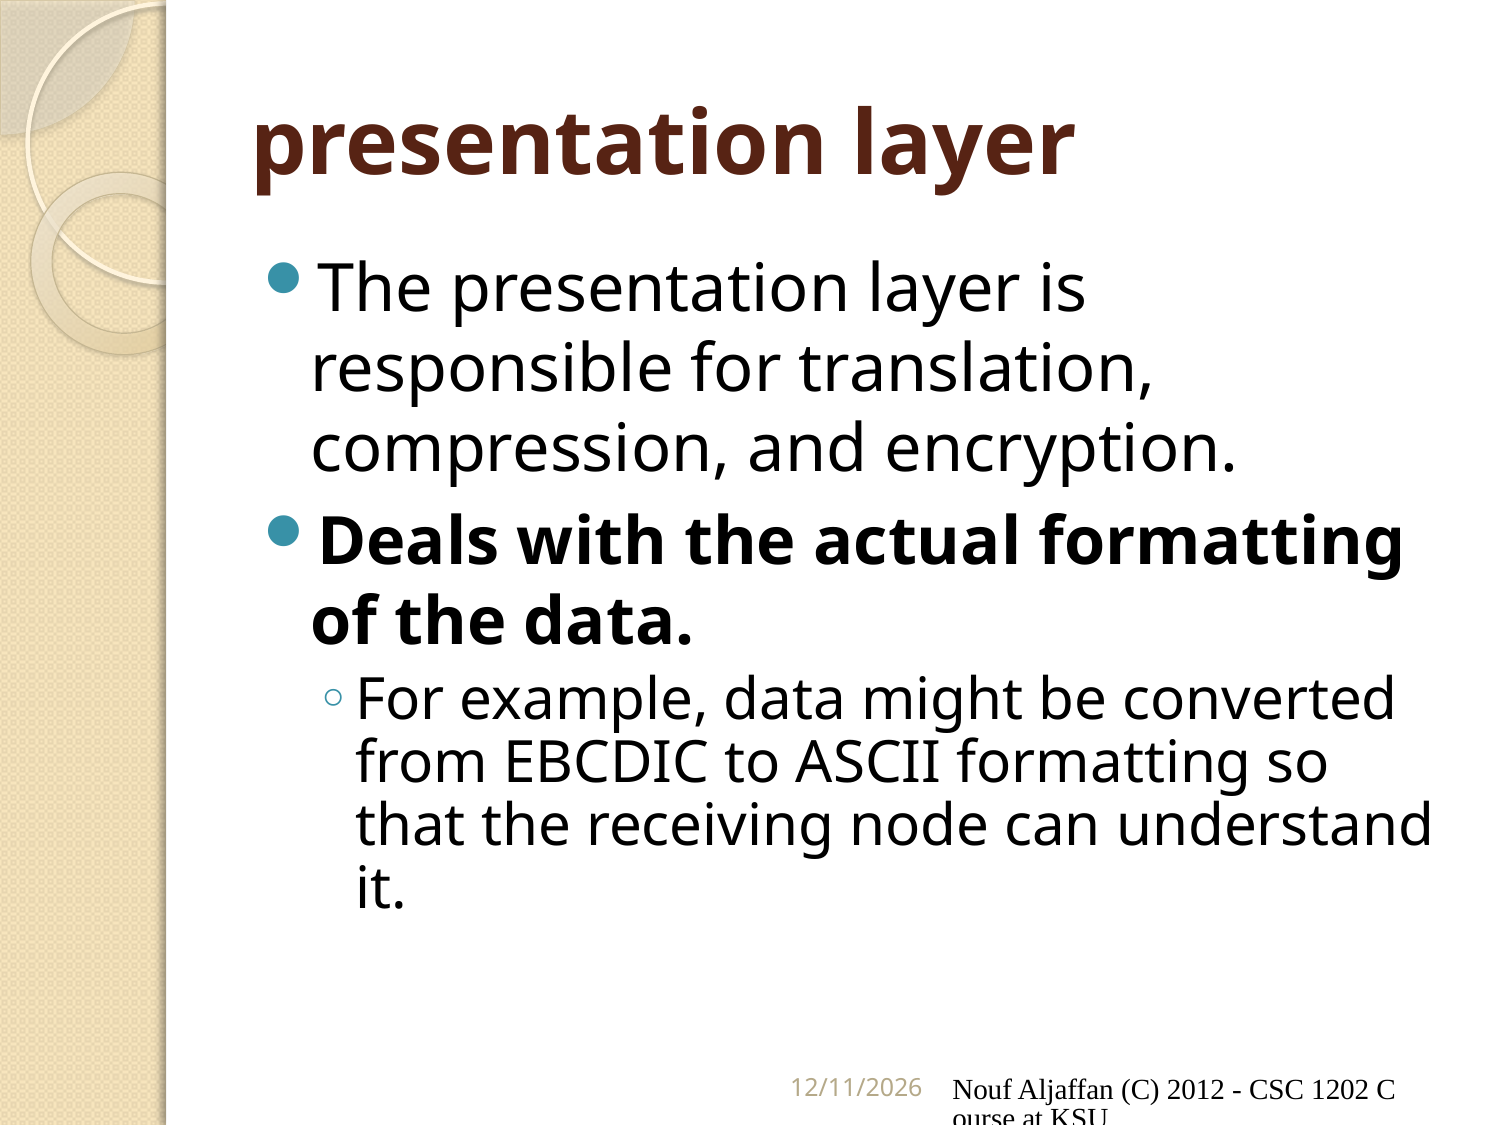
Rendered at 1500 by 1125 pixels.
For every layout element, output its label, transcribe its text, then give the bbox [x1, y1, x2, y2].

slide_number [587, 1034, 937, 1113]
list The presentation layer is responsible for translation, compression, and encryption. Deals with the actual formatting of the data. For example, data might be converted from EBCDIC to ASCII formatting so that the receiving node can understand it. [235, 237, 1466, 1025]
title presentation layer [235, 45, 1466, 233]
footer Nouf Aljaffan (C) 2012 - CSC 1202 Course at KSU [937, 1034, 1413, 1113]
